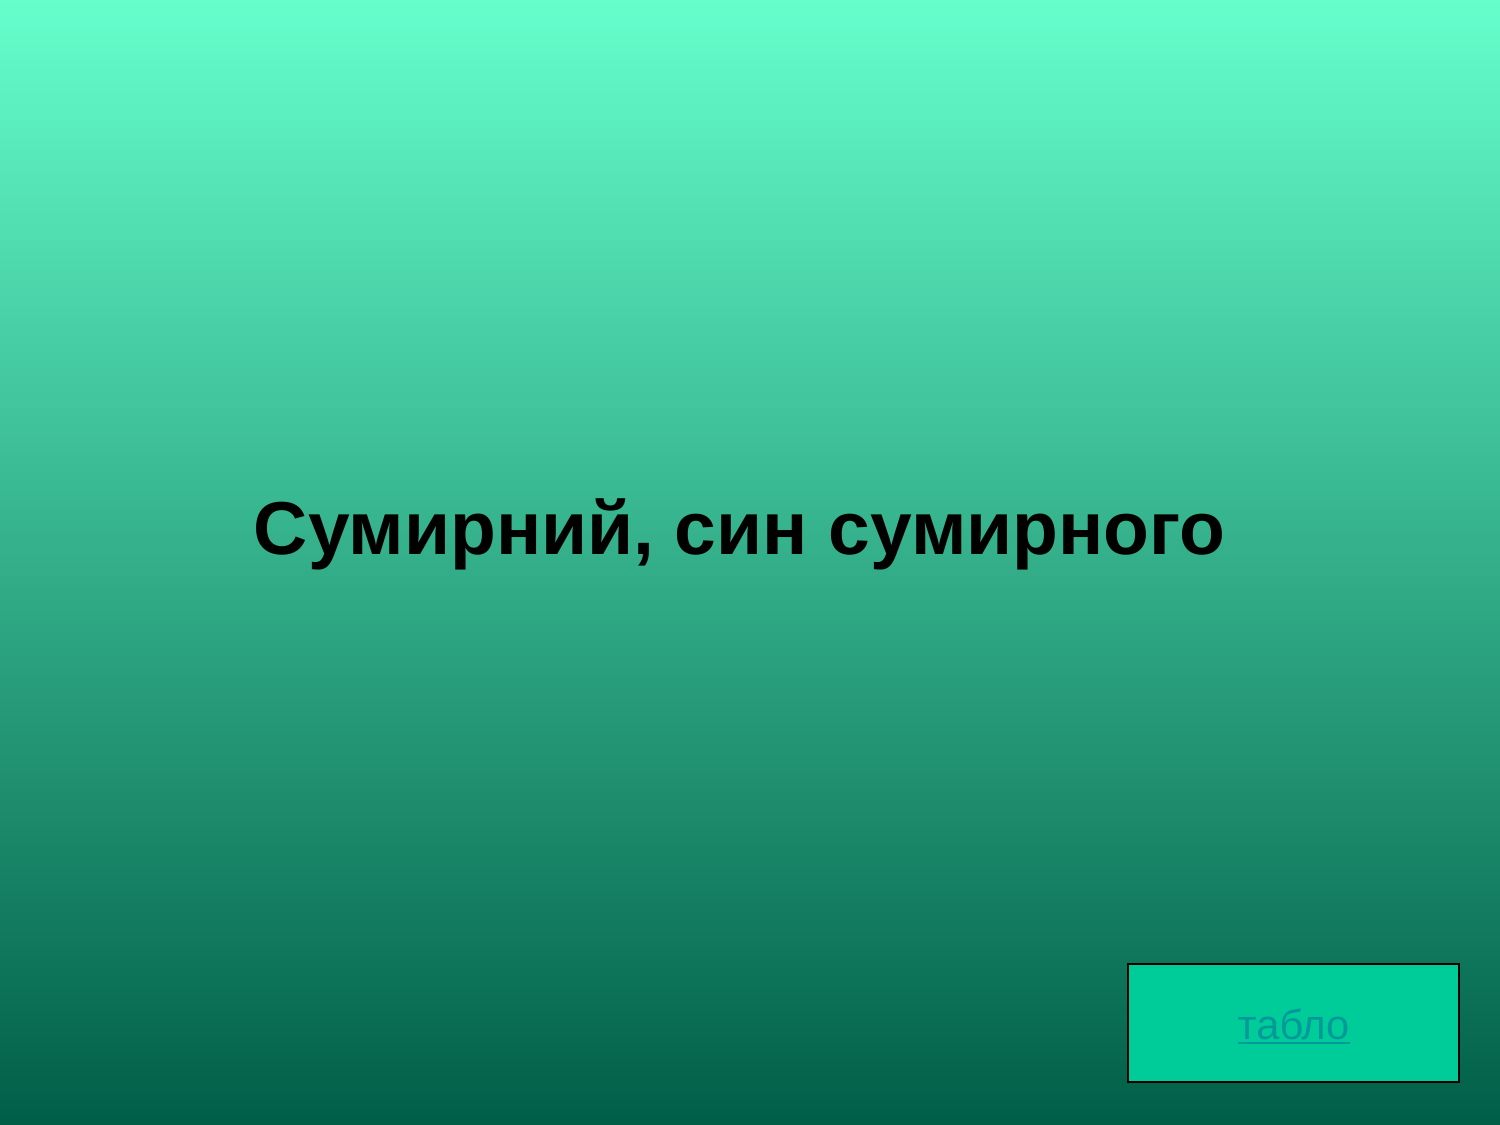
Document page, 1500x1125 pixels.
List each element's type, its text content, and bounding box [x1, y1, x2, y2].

list Сумирний, син сумирного [74, 262, 1426, 1006]
text_box табло [1128, 964, 1459, 1083]
